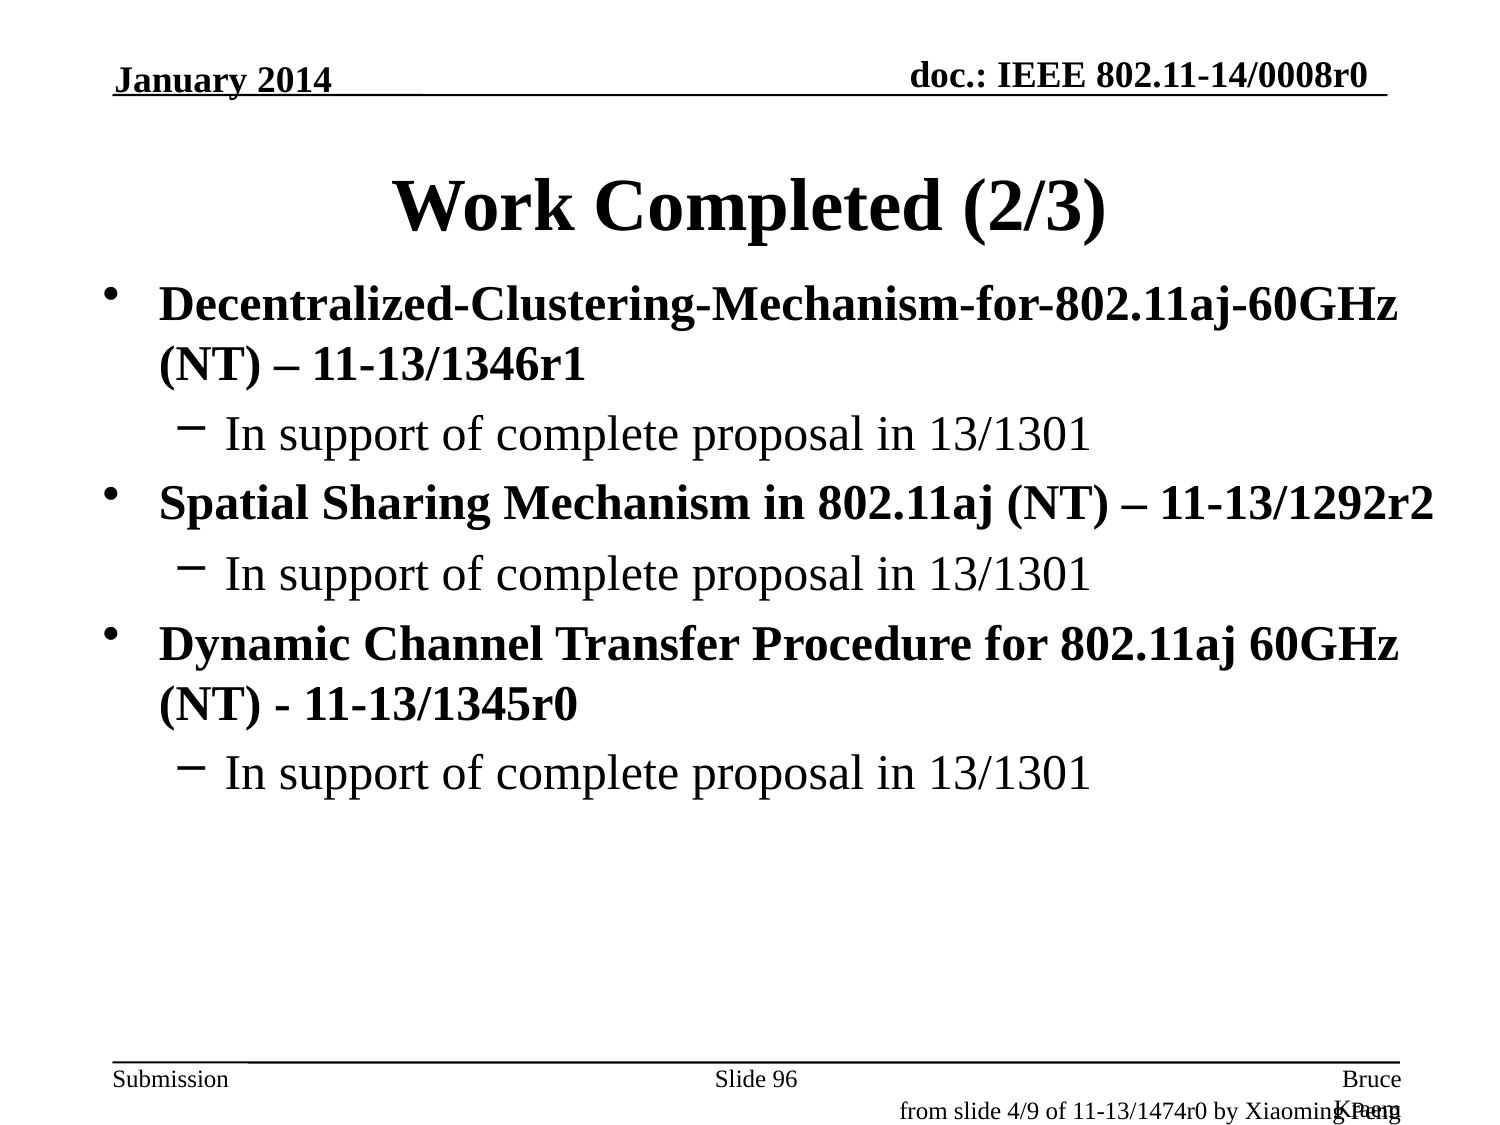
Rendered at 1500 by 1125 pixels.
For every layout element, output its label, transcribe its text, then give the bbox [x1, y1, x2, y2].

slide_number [114, 54, 374, 100]
slide_number Slide 96 [712, 1062, 800, 1087]
title Work Completed (2/3) [112, 112, 1388, 262]
footer Bruce Kraemer, Marvell [1325, 1062, 1402, 1087]
text_box from slide 4/9 of 11-13/1474r0 by Xiaoming Peng [343, 1087, 1417, 1125]
list Decentralized-Clustering-Mechanism-for-802.11aj-60GHz (NT) – 11-13/1346r1 In support of complete proposal in 13/1301 Spatial Sharing Mechanism in 802.11aj (NT) – 11-13/1292r2 In support of complete proposal in 13/1301 Dynamic Channel Transfer Procedure for 802.11aj 60GHz (NT) - 11-13/1345r0 In support of complete proposal in 13/1301 [87, 262, 1463, 1050]
